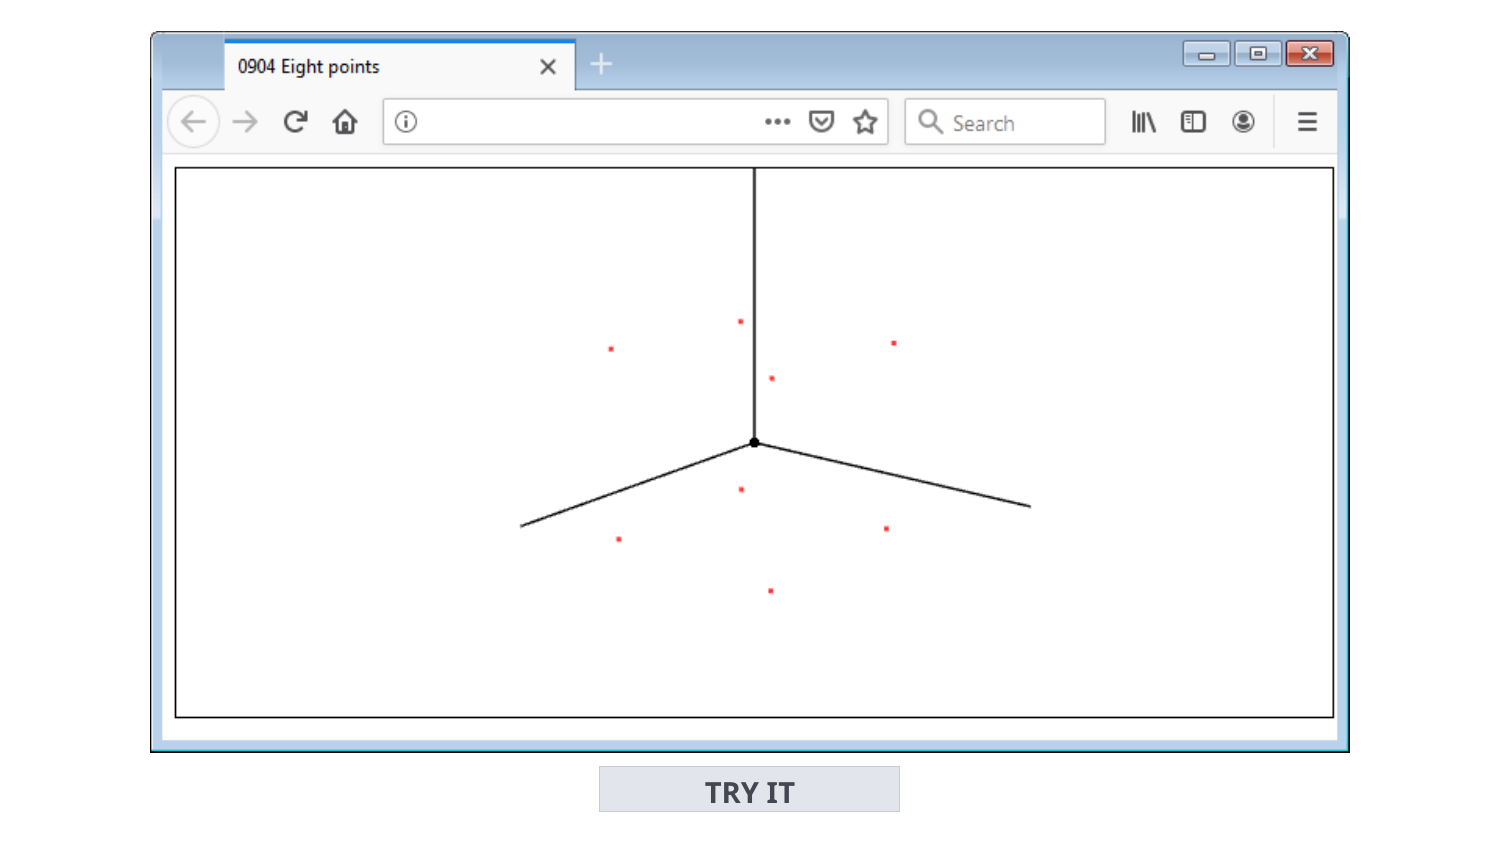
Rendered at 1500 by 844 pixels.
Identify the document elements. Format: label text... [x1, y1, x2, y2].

picture [149, 31, 1351, 753]
text_box TRY IT [599, 766, 900, 812]
